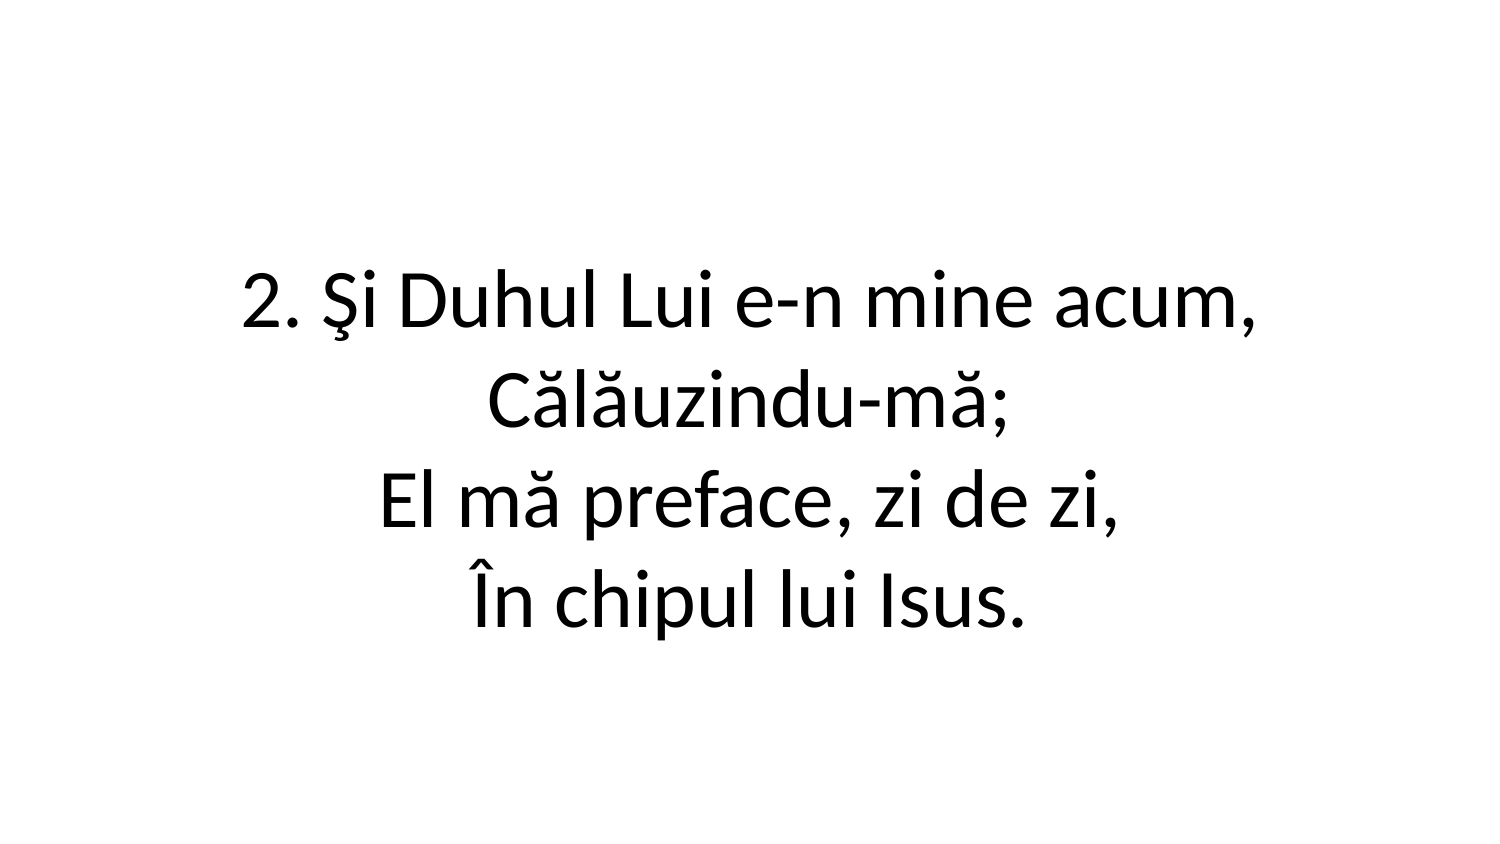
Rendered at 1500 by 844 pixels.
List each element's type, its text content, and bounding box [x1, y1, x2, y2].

text_box 2. Şi Duhul Lui e-n mine acum, Călăuzindu-mă; El mă preface, zi de zi, În chipul lui Isus. [225, 192, 1275, 652]
